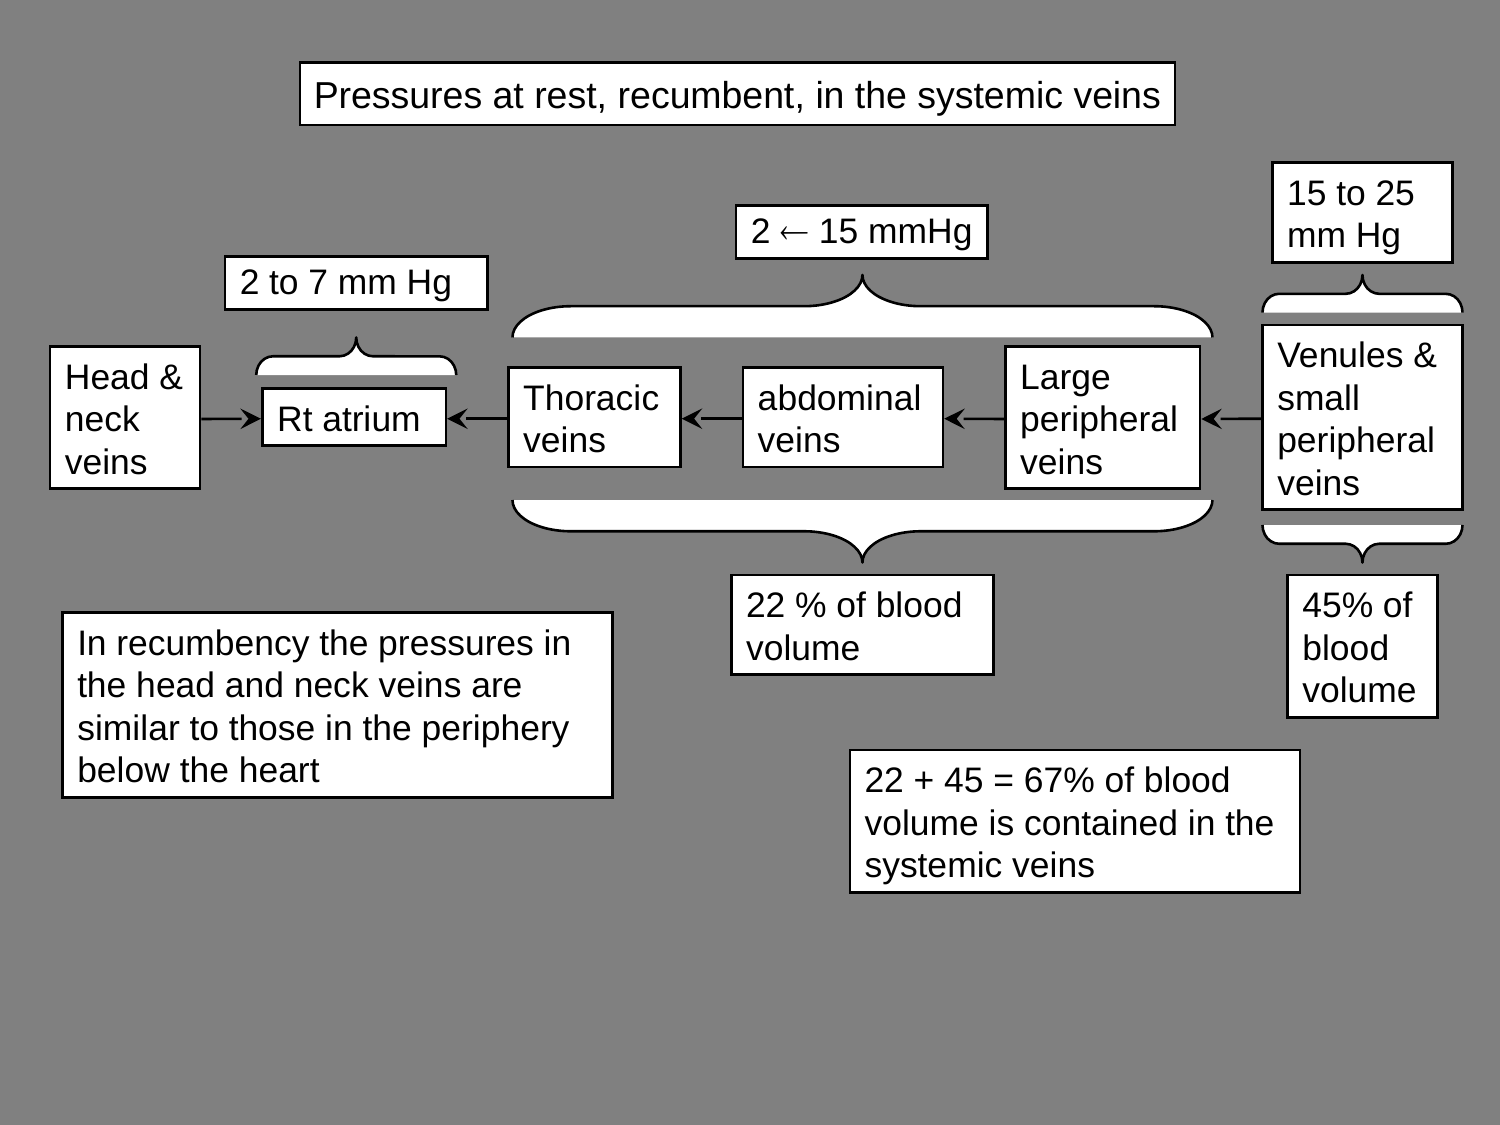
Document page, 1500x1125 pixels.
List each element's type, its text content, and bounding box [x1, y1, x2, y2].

text_box In recumbency the pressures in the head and neck veins are similar to those in the periphery below the heart [62, 729, 613, 798]
title Pressures at rest, recumbent, in the systemic veins [299, 61, 1176, 126]
text_box 22 + 45 = 67% of blood volume is contained in the systemic veins [849, 749, 1300, 893]
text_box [49, 162, 1463, 721]
